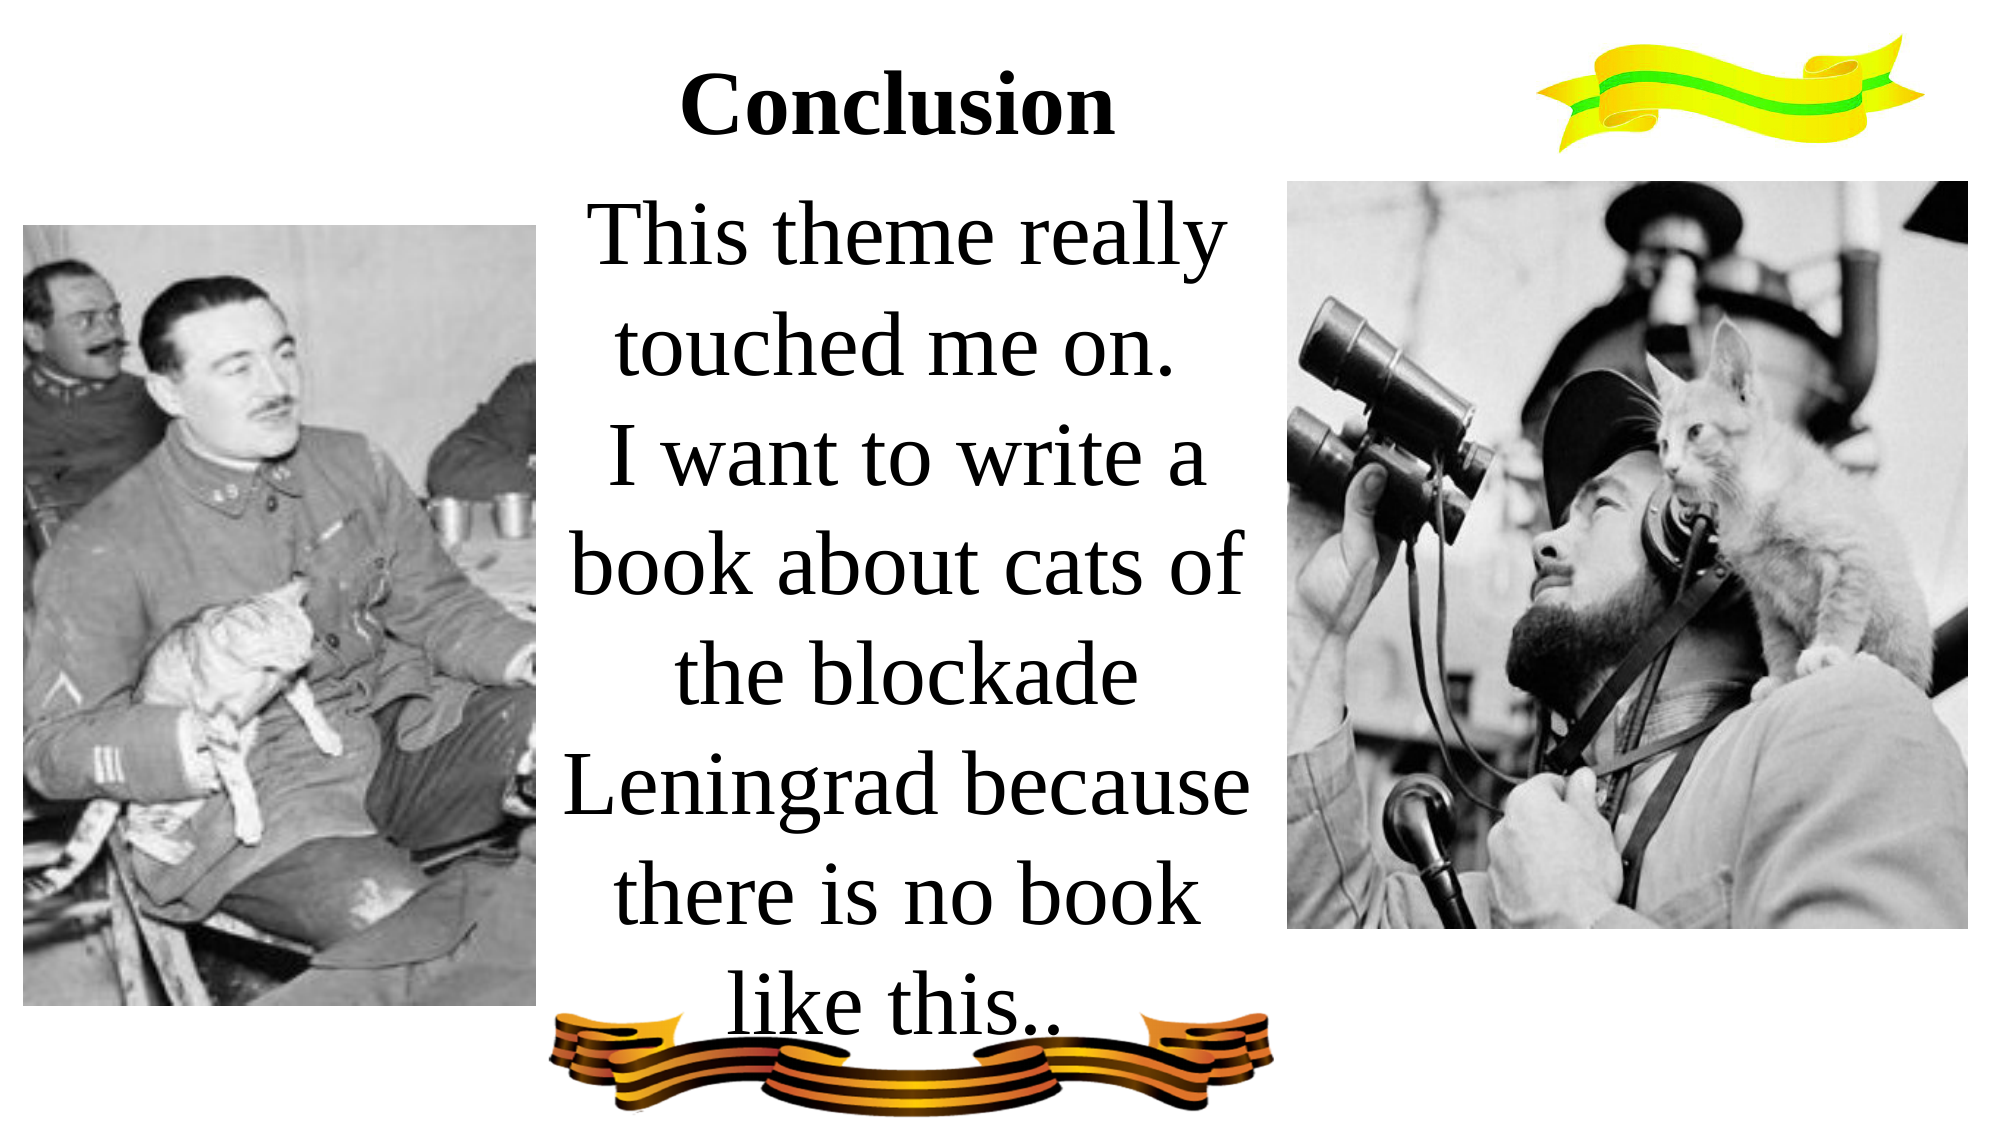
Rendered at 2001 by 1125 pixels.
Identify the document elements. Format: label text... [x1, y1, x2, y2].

picture [23, 225, 1361, 1125]
picture [1536, 33, 1925, 154]
picture [1287, 181, 1968, 929]
text_box Conclusion [551, 35, 1253, 160]
text_box This theme really touched me on. I want to write a book about cats of the blockade Leningrad because there is no book like this.. [544, 166, 1272, 958]
